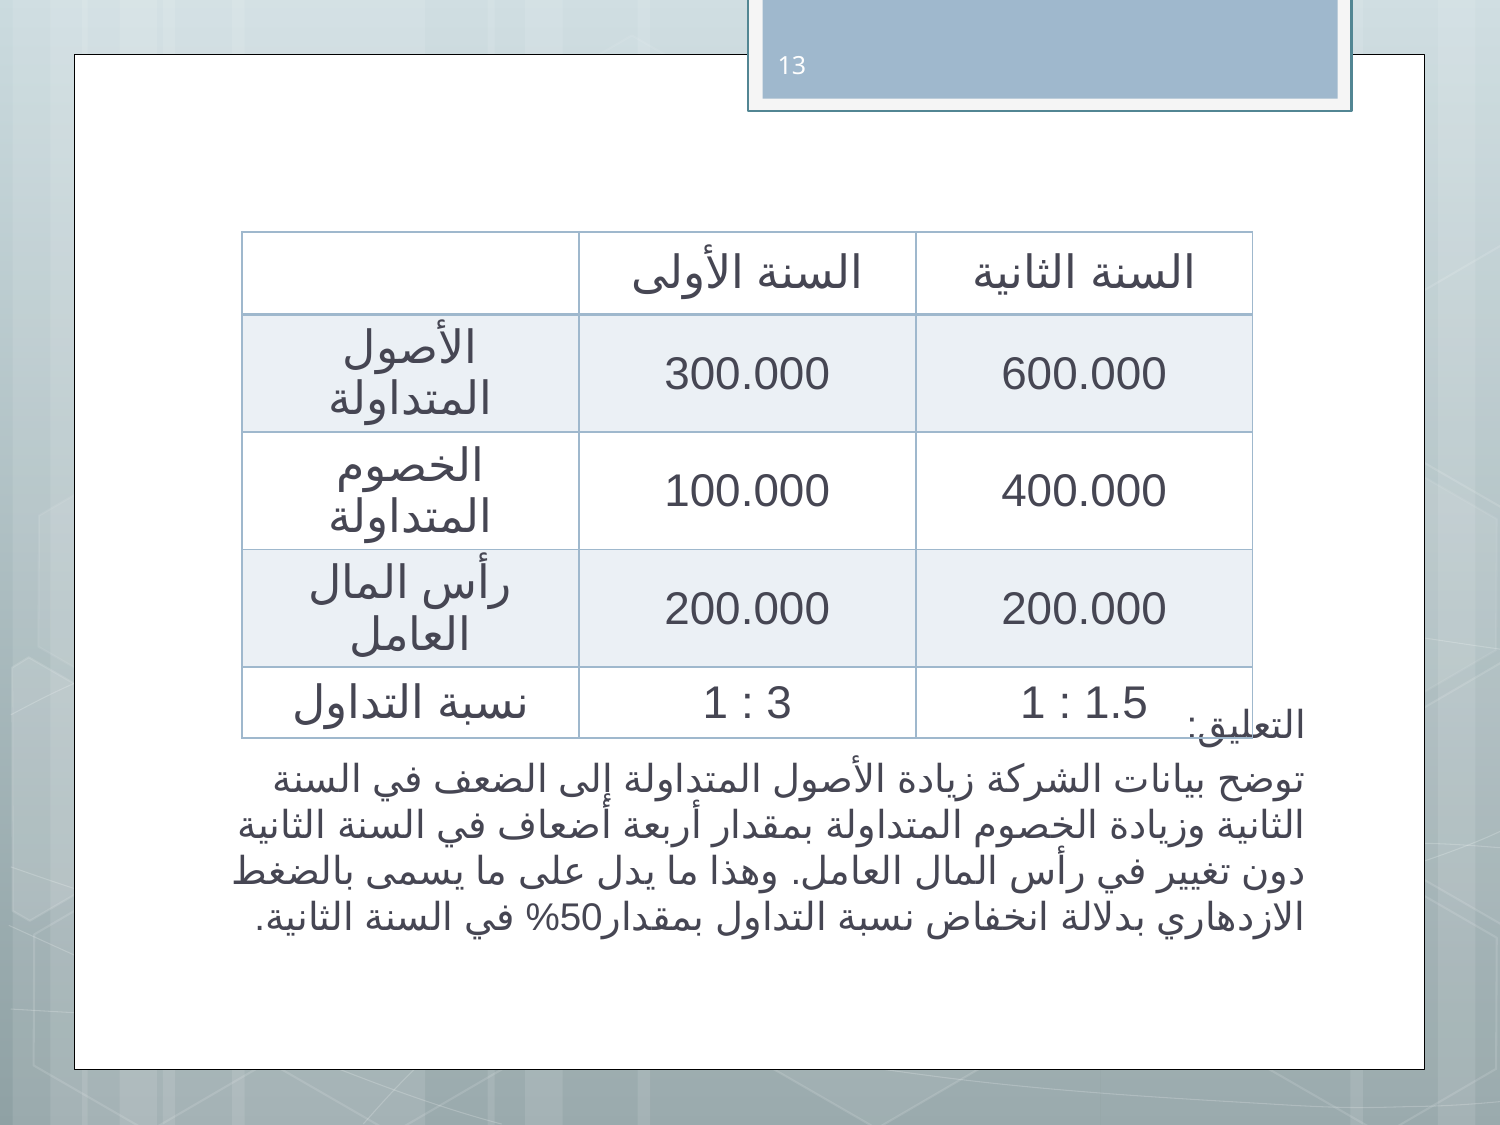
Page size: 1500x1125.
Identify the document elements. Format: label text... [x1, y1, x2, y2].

table_header [243, 233, 578, 313]
table_header السنة الأولى [580, 233, 915, 313]
slide_number 13 [762, 36, 982, 97]
table_cell 300.000 [580, 316, 915, 431]
table_cell نسبة التداول [243, 668, 578, 737]
table_cell 3 : 1 [580, 668, 915, 737]
table_cell 400.000 [917, 433, 1252, 549]
table_cell الأصول المتداولة [243, 316, 578, 431]
table_header السنة الثانية [917, 233, 1252, 313]
table_cell 200.000 [917, 550, 1252, 666]
list التعليق: توضح بيانات الشركة زيادة الأصول المتداولة إلى الضعف في السنة الثانية وزيادة الخصوم المتداولة بمقدار أربعة أضعاف في السنة الثانية دون تغيير في رأس المال العامل. وهذا ما يدل على ما يسمى بالضغط الازدهاري بدلالة انخفاض نسبة التداول بمقدار50% في السنة الثانية. [194, 692, 1331, 969]
table_cell 600.000 [917, 316, 1252, 431]
table_cell 100.000 [580, 433, 915, 549]
table_cell 1.5 : 1 [917, 668, 1252, 737]
table_cell رأس المال العامل [243, 550, 578, 666]
table_cell 200.000 [580, 550, 915, 666]
table_cell الخصوم المتداولة [243, 433, 578, 549]
